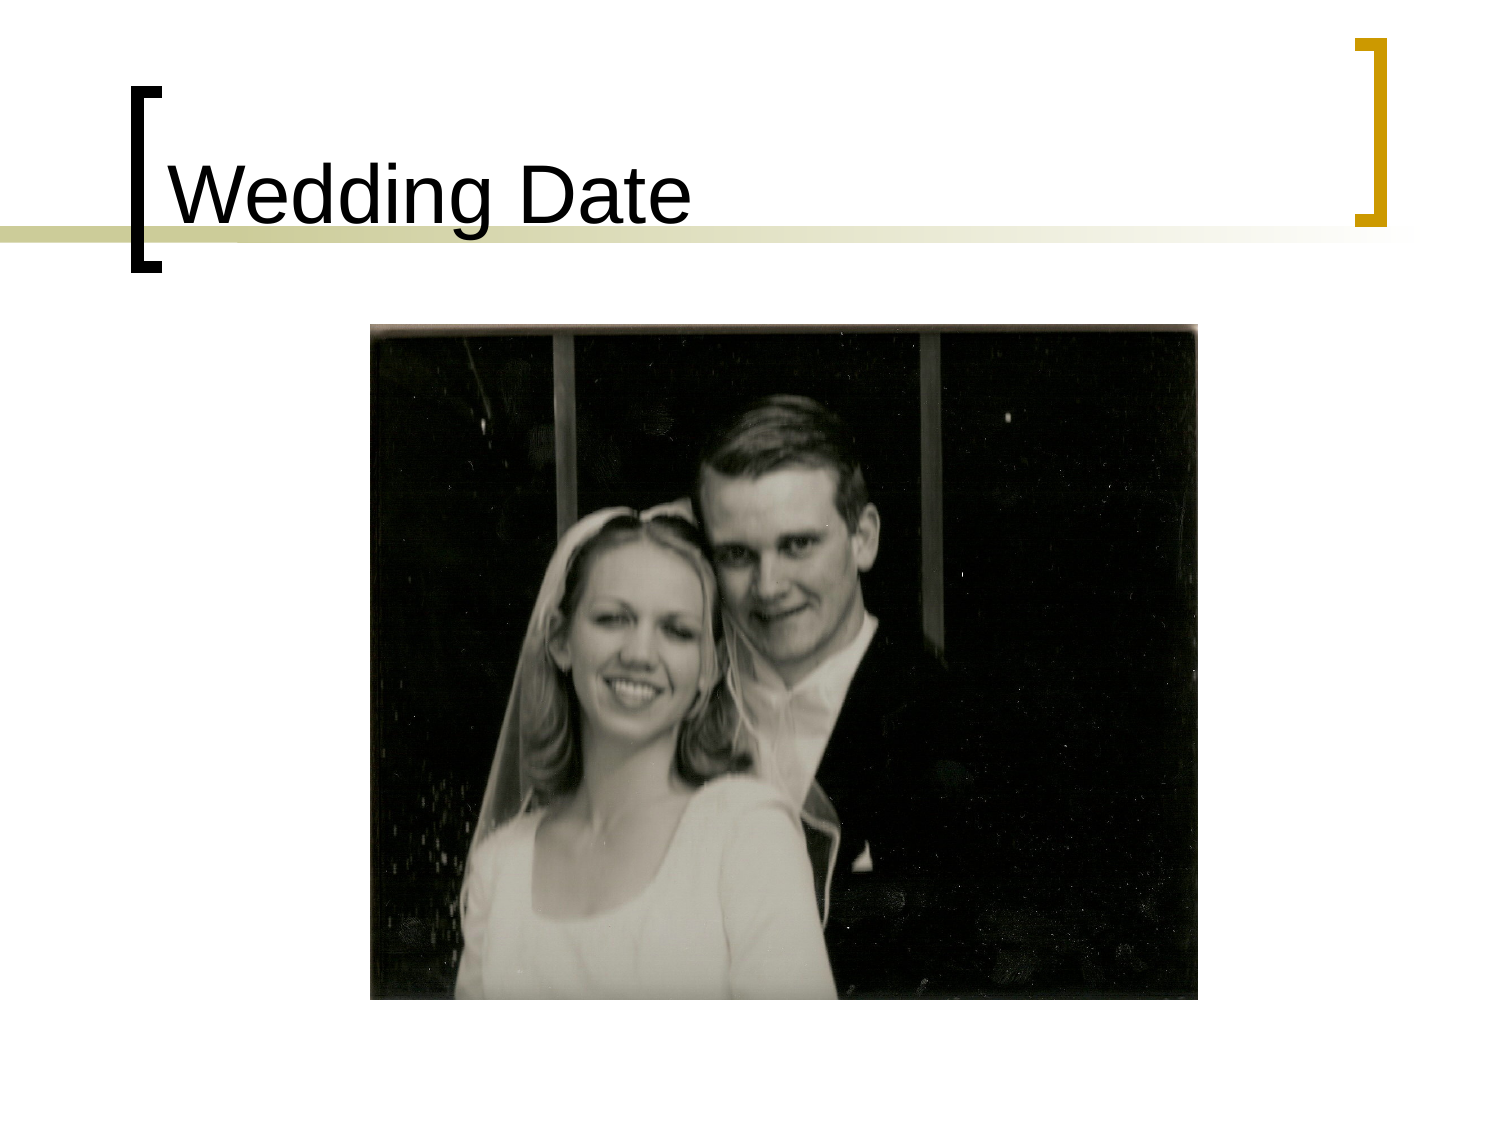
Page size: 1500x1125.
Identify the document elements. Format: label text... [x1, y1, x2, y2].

title Wedding Date [152, 15, 1328, 248]
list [369, 324, 1199, 1001]
